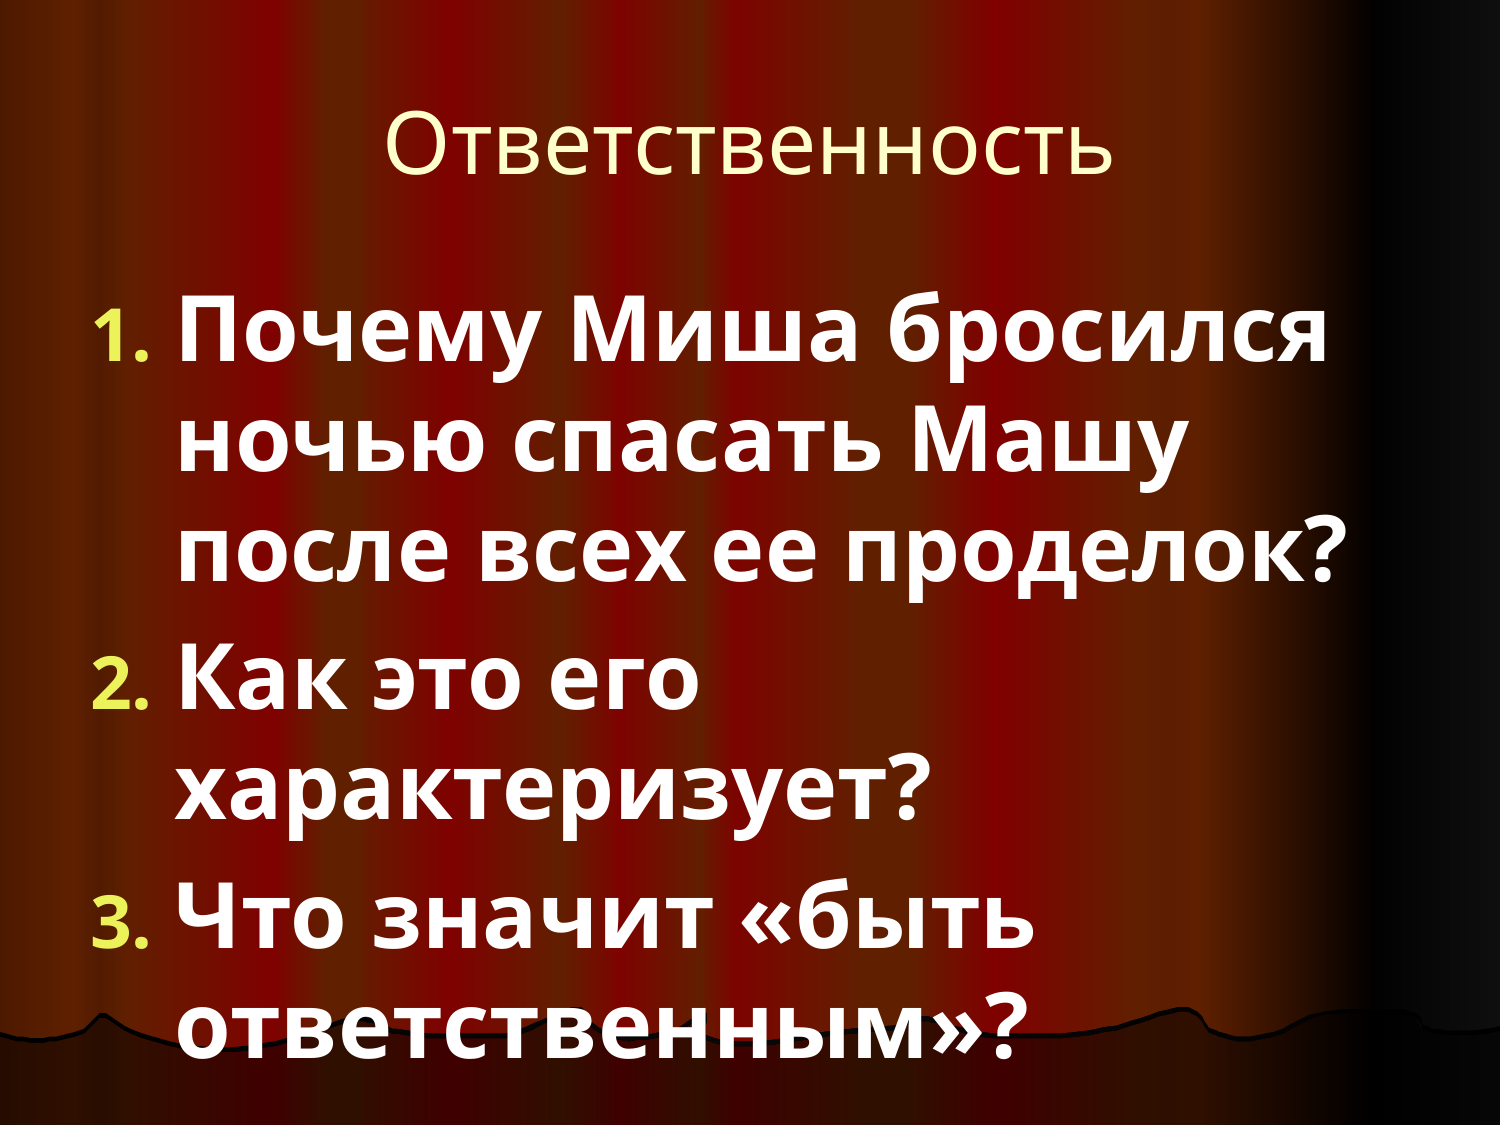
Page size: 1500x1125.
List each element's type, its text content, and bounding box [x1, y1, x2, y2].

title Ответственность [74, 45, 1426, 233]
list Почему Миша бросился ночью спасать Машу после всех ее проделок? Как это его характеризует? Что значит «быть ответственным»? [74, 262, 1426, 1006]
